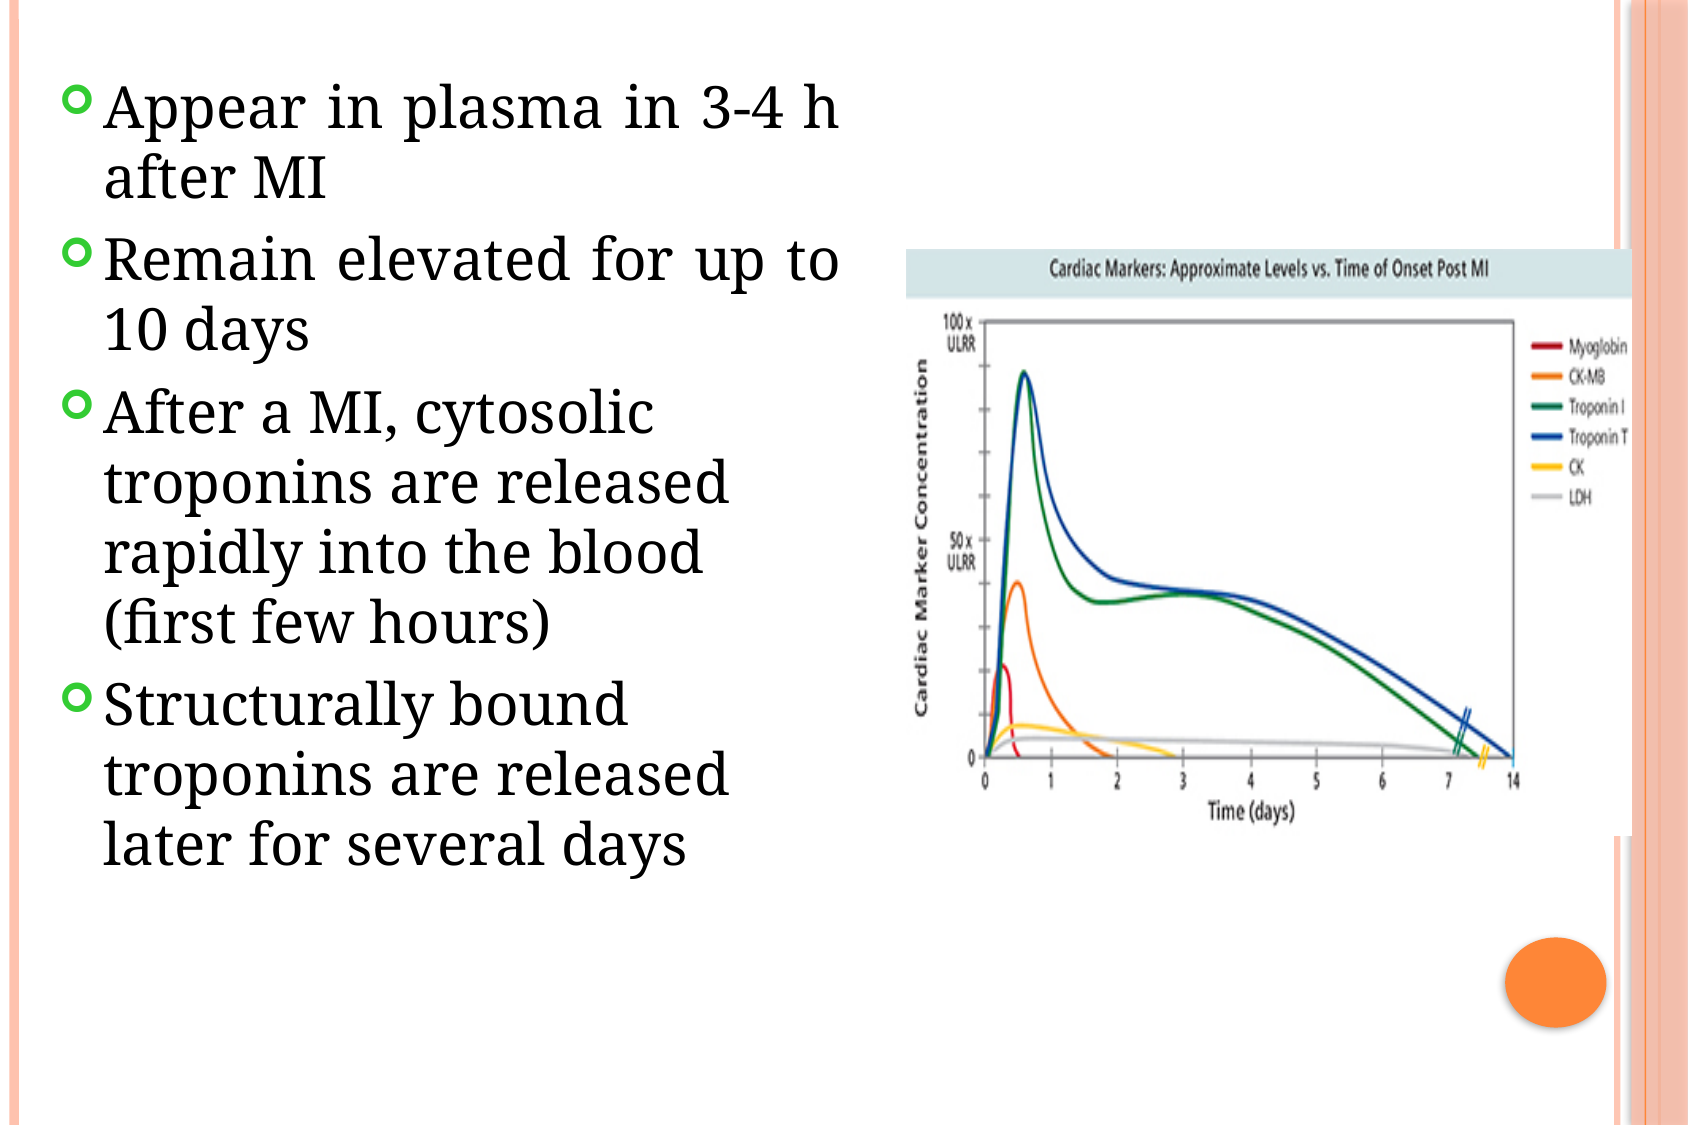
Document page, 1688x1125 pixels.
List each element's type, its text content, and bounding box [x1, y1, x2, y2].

list Appear in plasma in 3-4 h after MI Remain elevated for up to 10 days After a MI, cytosolic troponins are released rapidly into the blood (first few hours) Structurally bound troponins are released later for several days [43, 62, 857, 1075]
picture [905, 249, 1632, 837]
